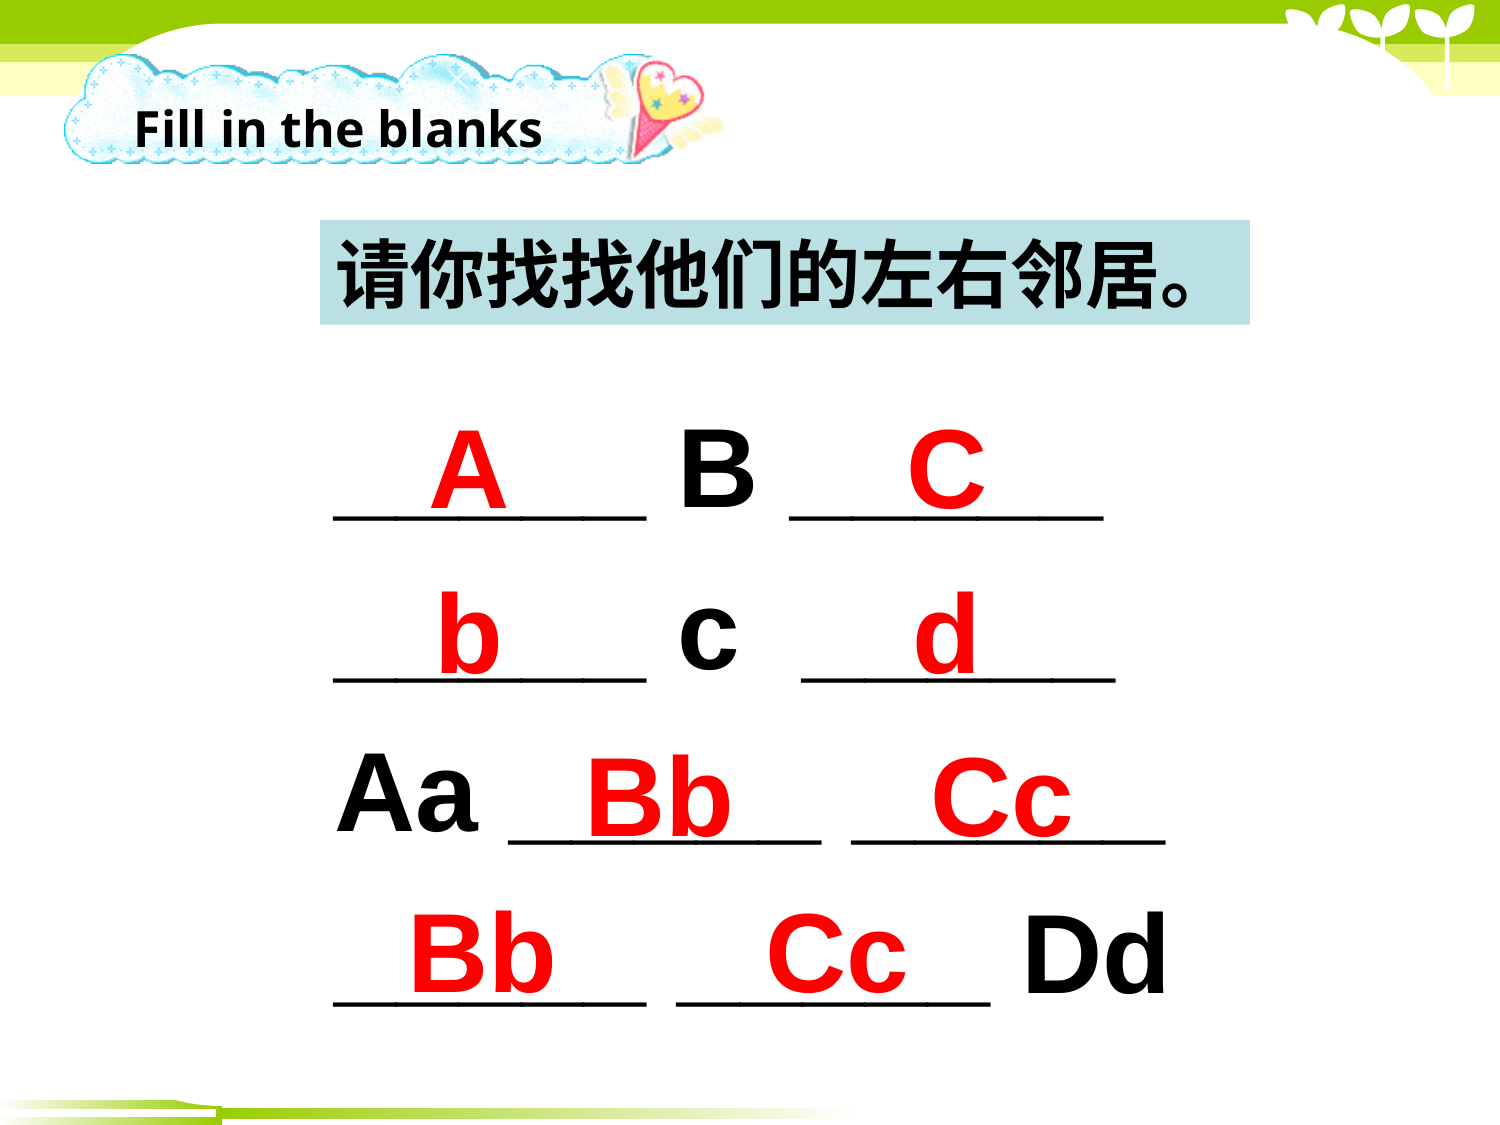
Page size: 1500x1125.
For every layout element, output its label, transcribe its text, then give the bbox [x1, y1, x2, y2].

picture [64, 54, 778, 165]
text_box 请你找找他们的左右邻居。 [320, 219, 1250, 325]
text_box Cc [915, 716, 1089, 866]
text_box b [419, 554, 518, 704]
text_box _____ B _____ _____ c _____ Aa _____ _____ _____ _____ Dd [319, 361, 1187, 1024]
text_box d [897, 554, 996, 704]
text_box Bb [392, 873, 573, 1023]
text_box [41, 23, 1471, 1106]
text_box C [891, 388, 1003, 539]
text_box Bb [569, 716, 750, 866]
text_box A [413, 388, 525, 539]
text_box Cc [750, 873, 924, 1023]
